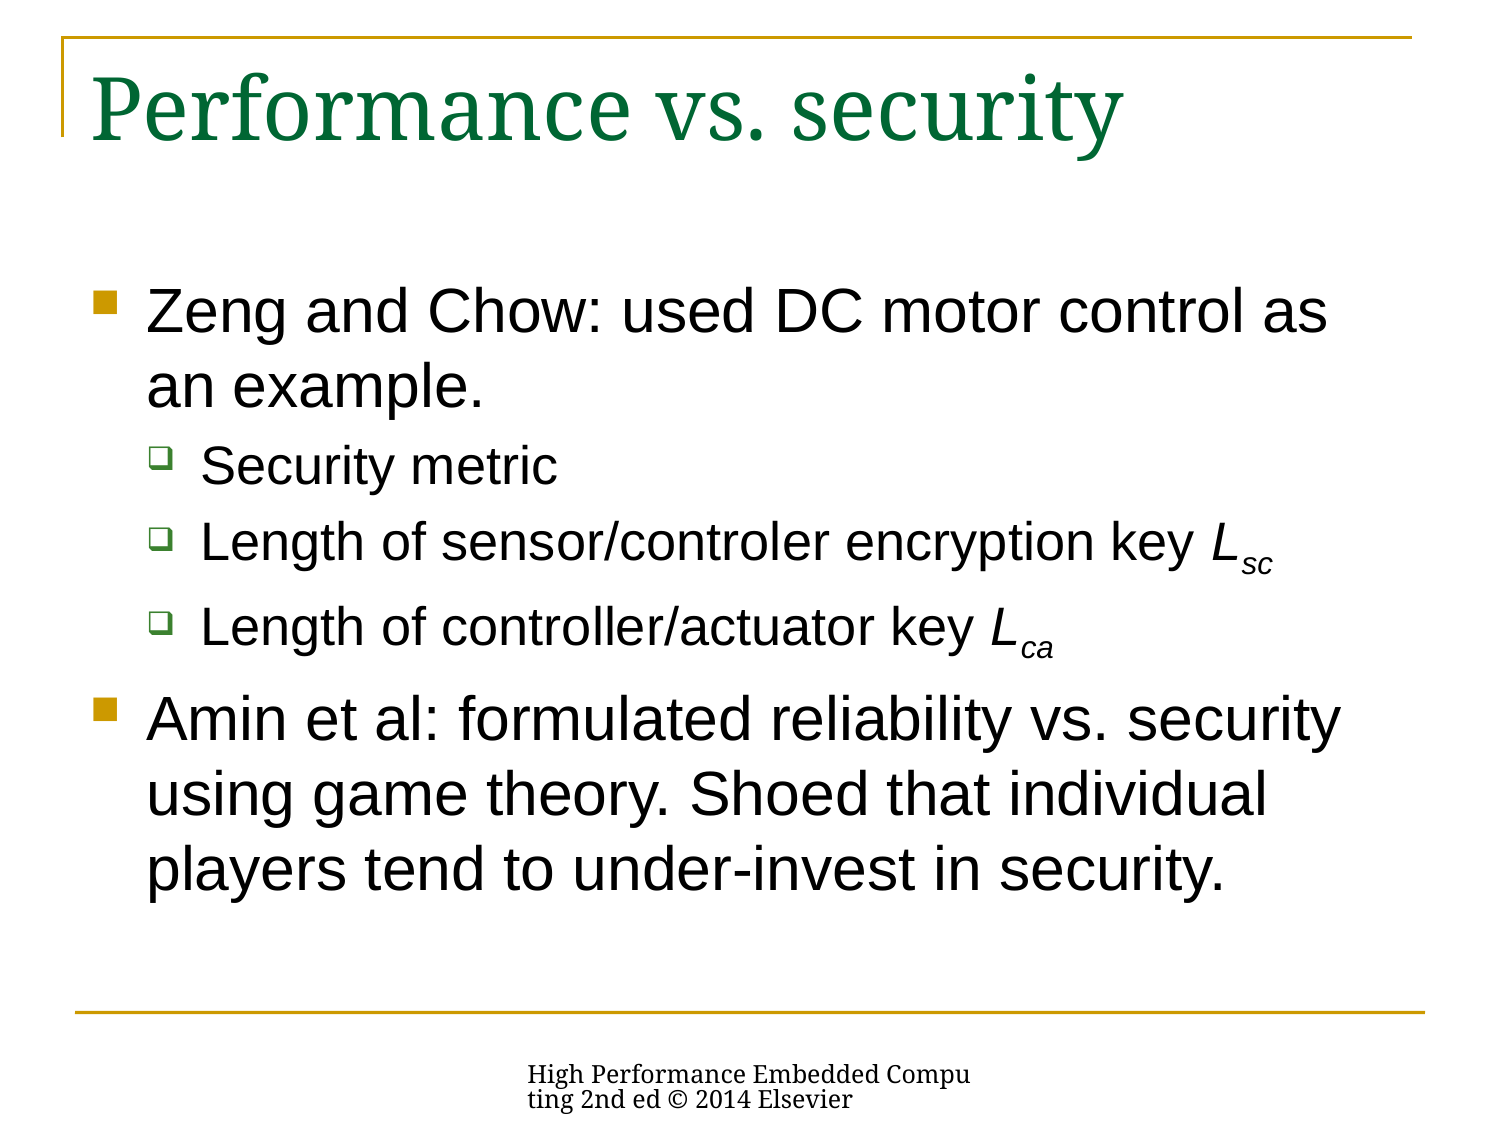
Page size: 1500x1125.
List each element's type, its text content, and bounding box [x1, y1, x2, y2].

title Performance vs. security [75, 45, 1425, 233]
footer High Performance Embedded Computing 2nd ed © 2014 Elsevier [512, 1025, 988, 1100]
